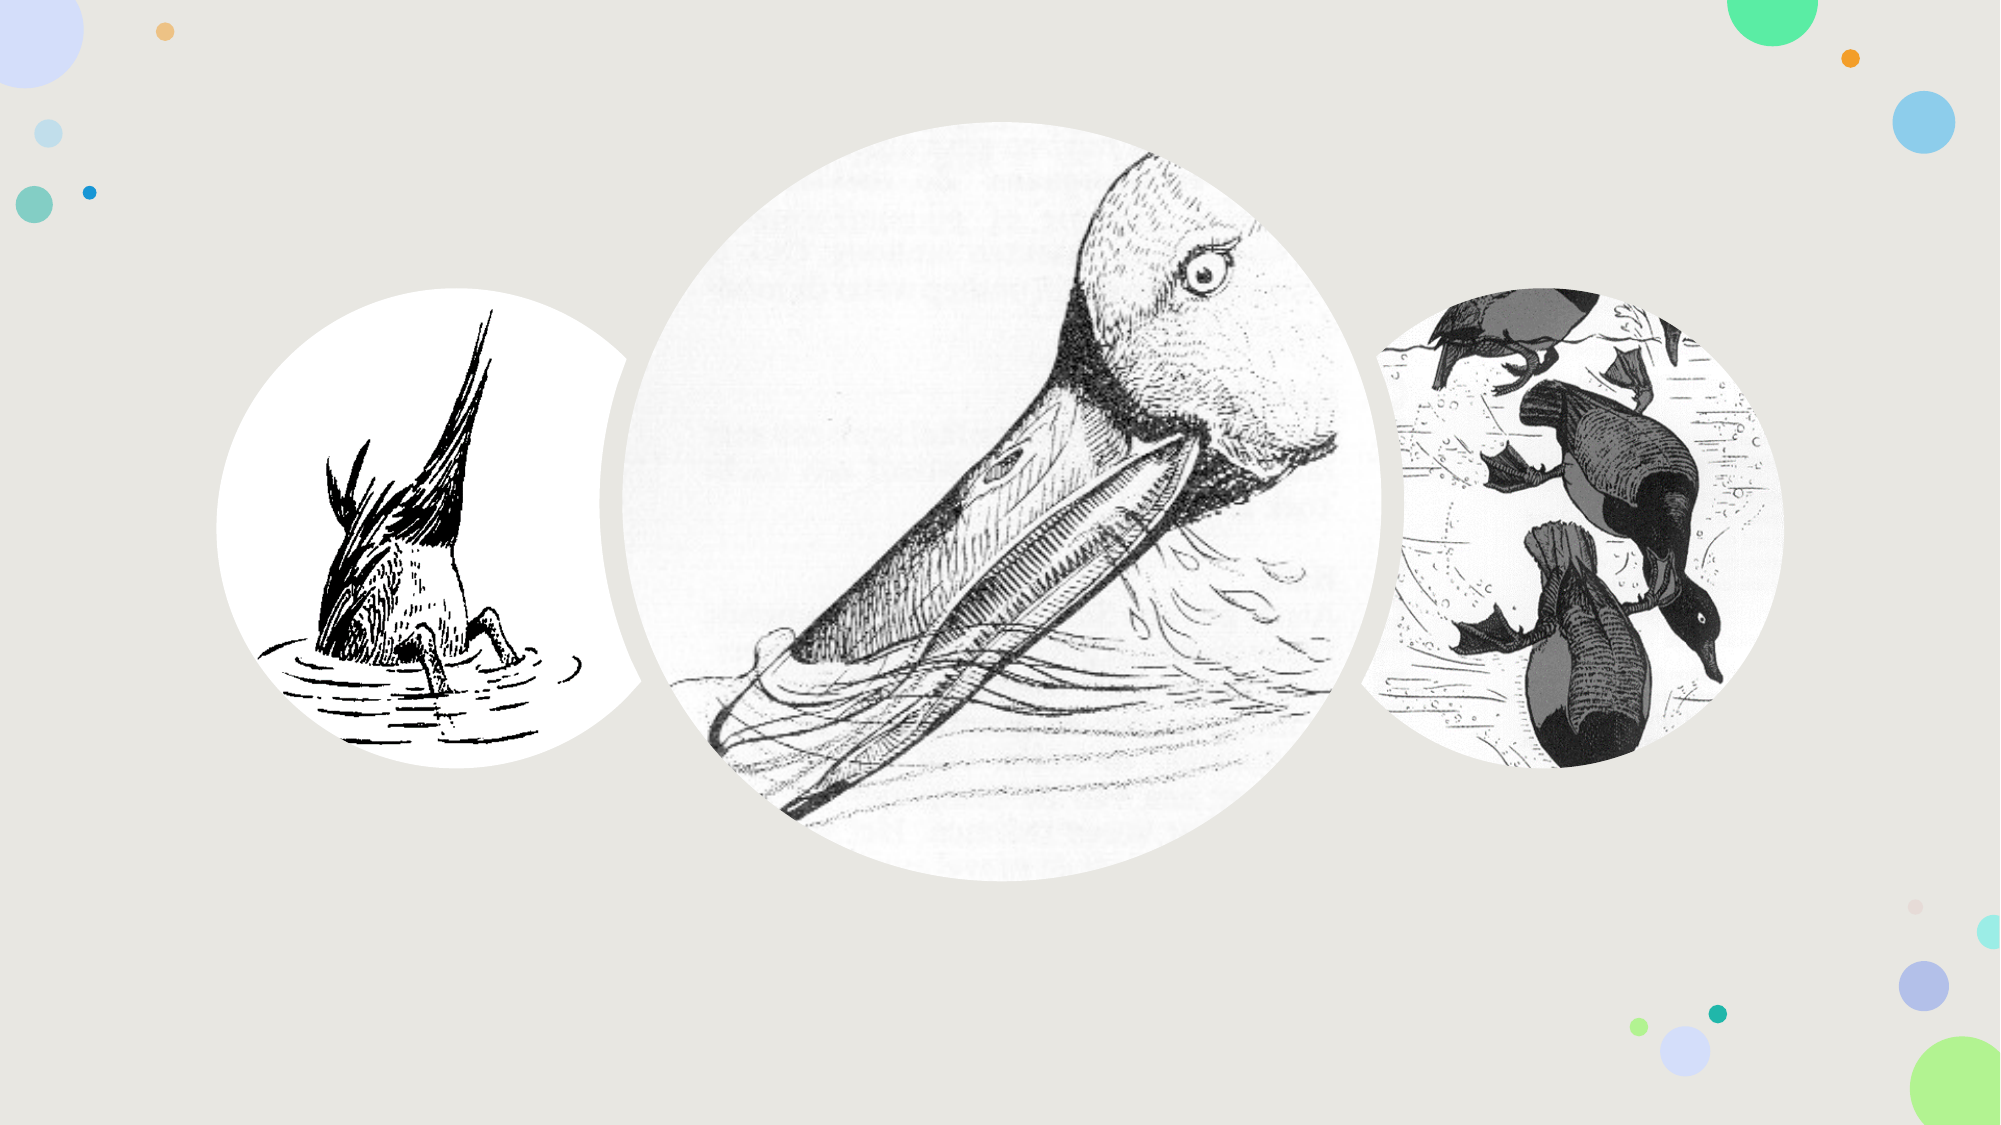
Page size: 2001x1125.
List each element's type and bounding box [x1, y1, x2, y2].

picture [216, 122, 1785, 882]
